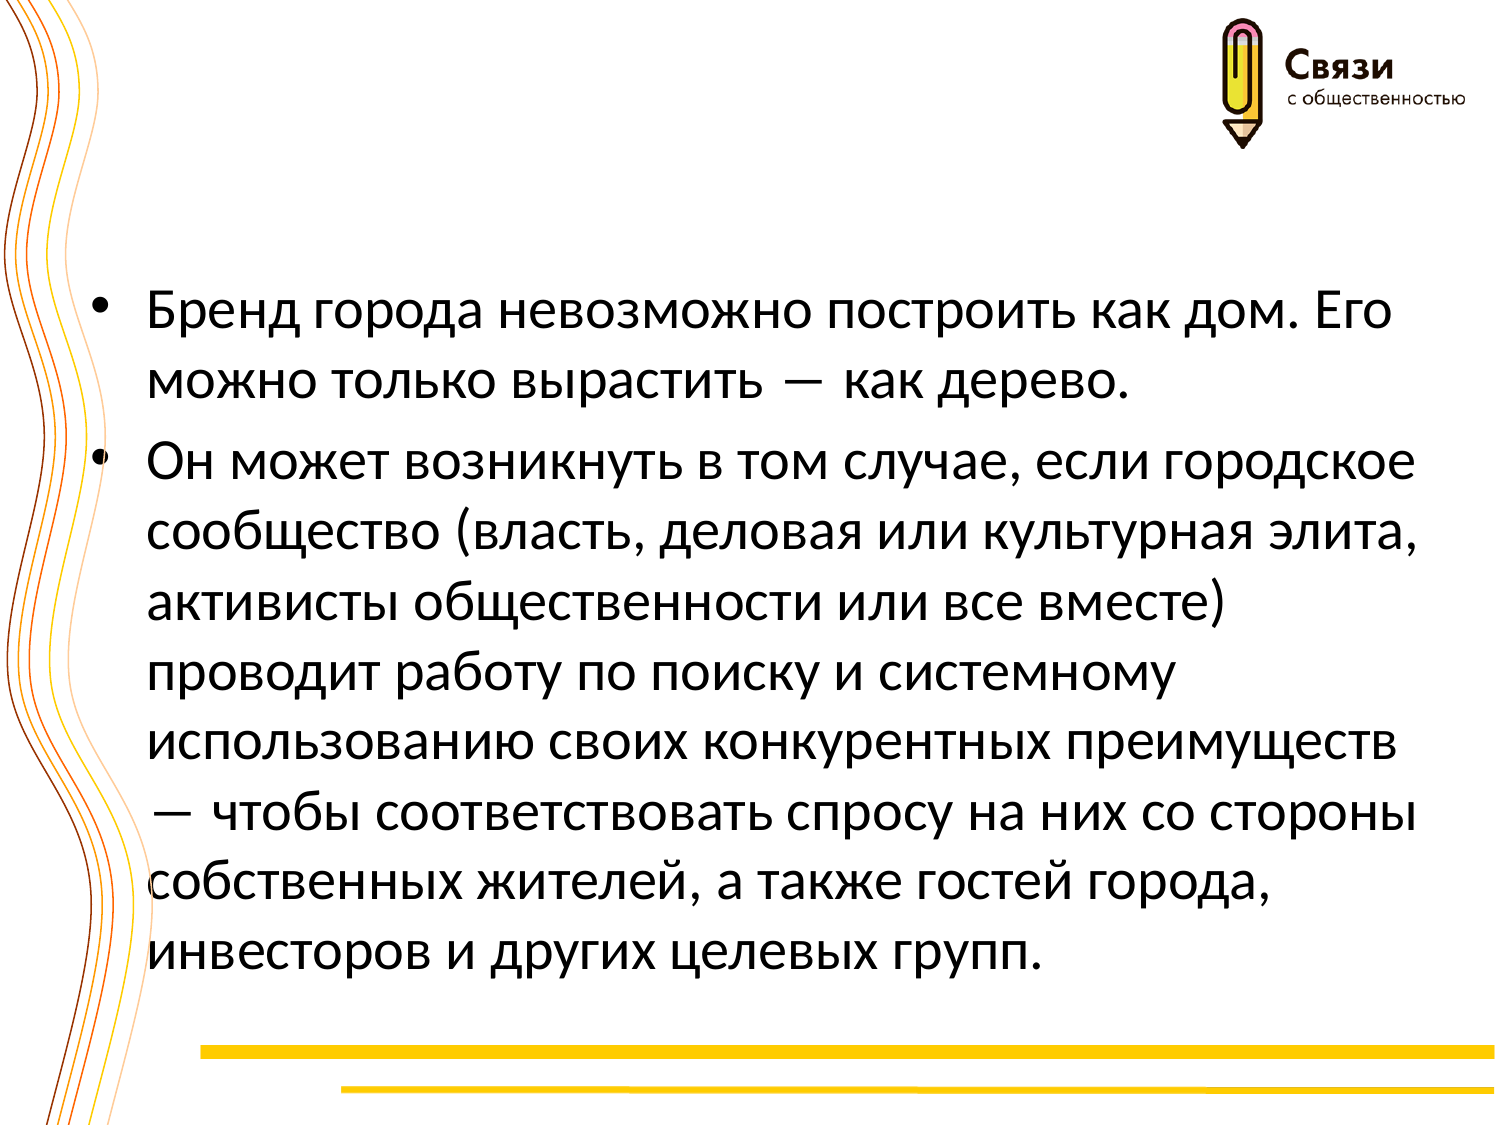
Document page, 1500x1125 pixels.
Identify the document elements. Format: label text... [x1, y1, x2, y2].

picture [199, 1045, 1495, 1059]
picture [1222, 18, 1472, 150]
picture [339, 1086, 1495, 1095]
list Бренд города невозможно построить как дом. Его можно только вырастить ― как дерево. Он может возникнуть в том случае, если городское сообщество (власть, деловая или культурная элита, активисты общественности или все вместе) проводит работу по поиску и системному использованию своих конкурентных преимуществ ― чтобы соответствовать спросу на них со стороны собственных жителей, а также гостей города, инвесторов и других целевых групп. [213, 262, 1472, 1005]
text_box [4, 0, 207, 1125]
